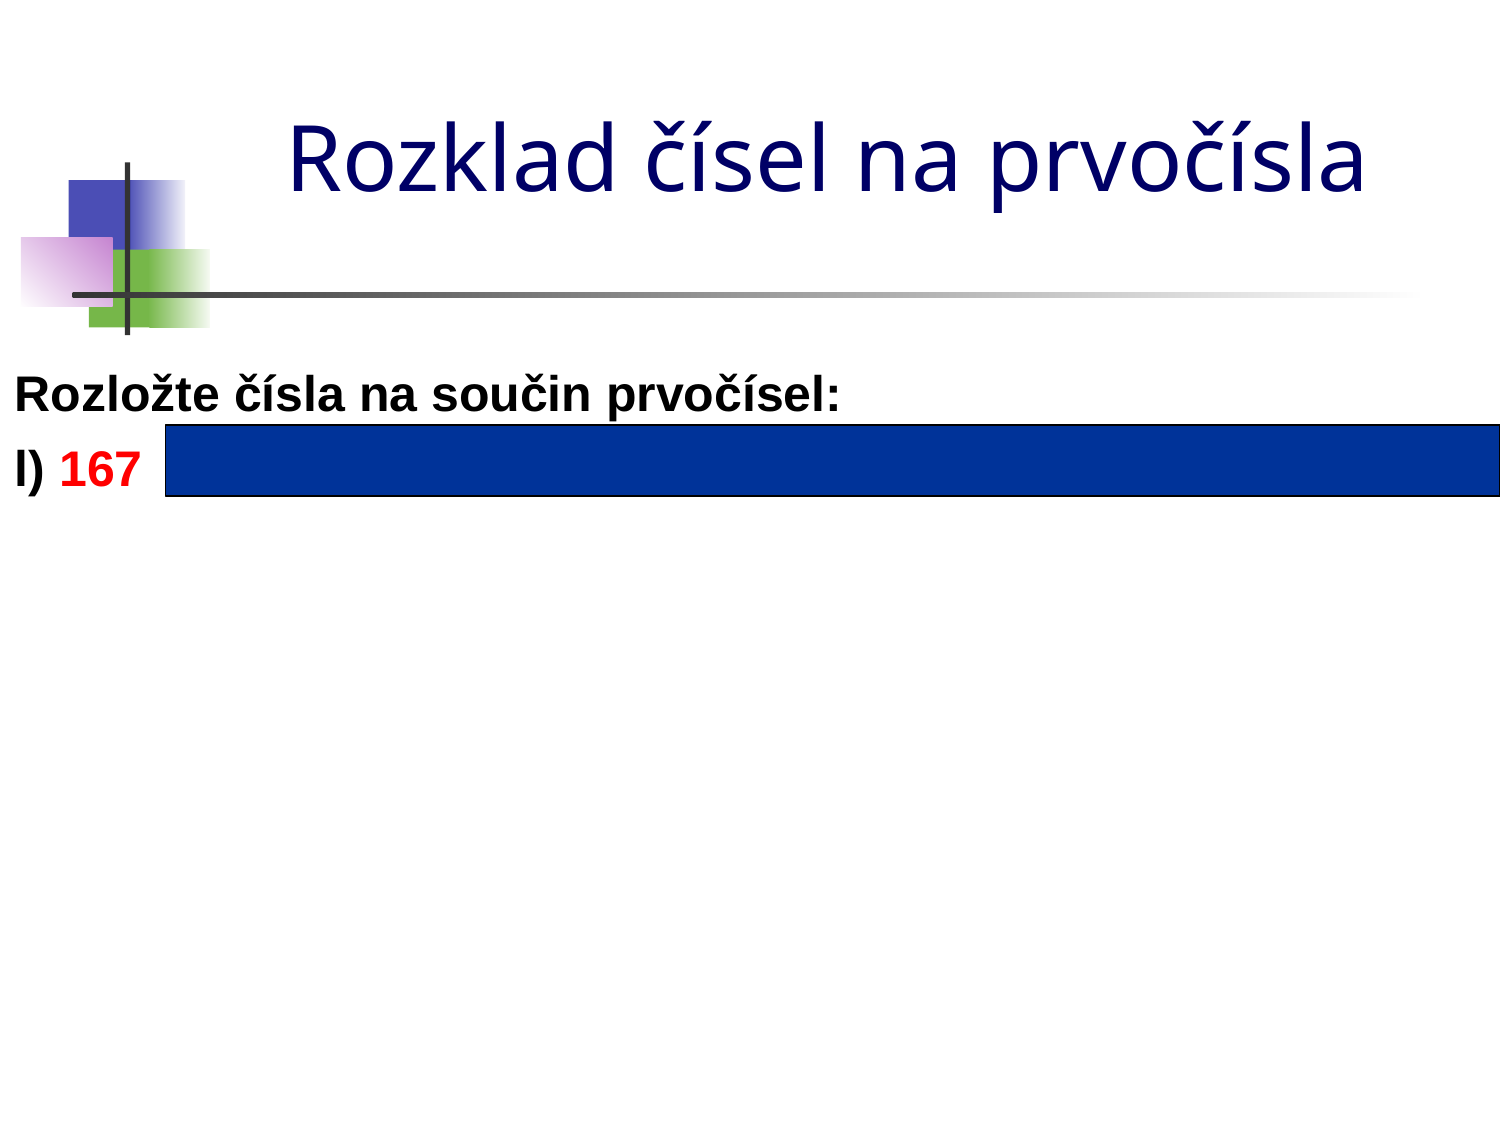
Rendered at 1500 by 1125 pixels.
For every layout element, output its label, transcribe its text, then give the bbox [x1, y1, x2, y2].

text_box Rozložte čísla na součin prvočísel: [0, 354, 1022, 429]
text_box l) 167 [0, 429, 147, 505]
text_box [165, 425, 1500, 496]
text_box je prvočíslo [147, 429, 597, 505]
title Rozklad čísel na prvočísla [188, 34, 1468, 276]
